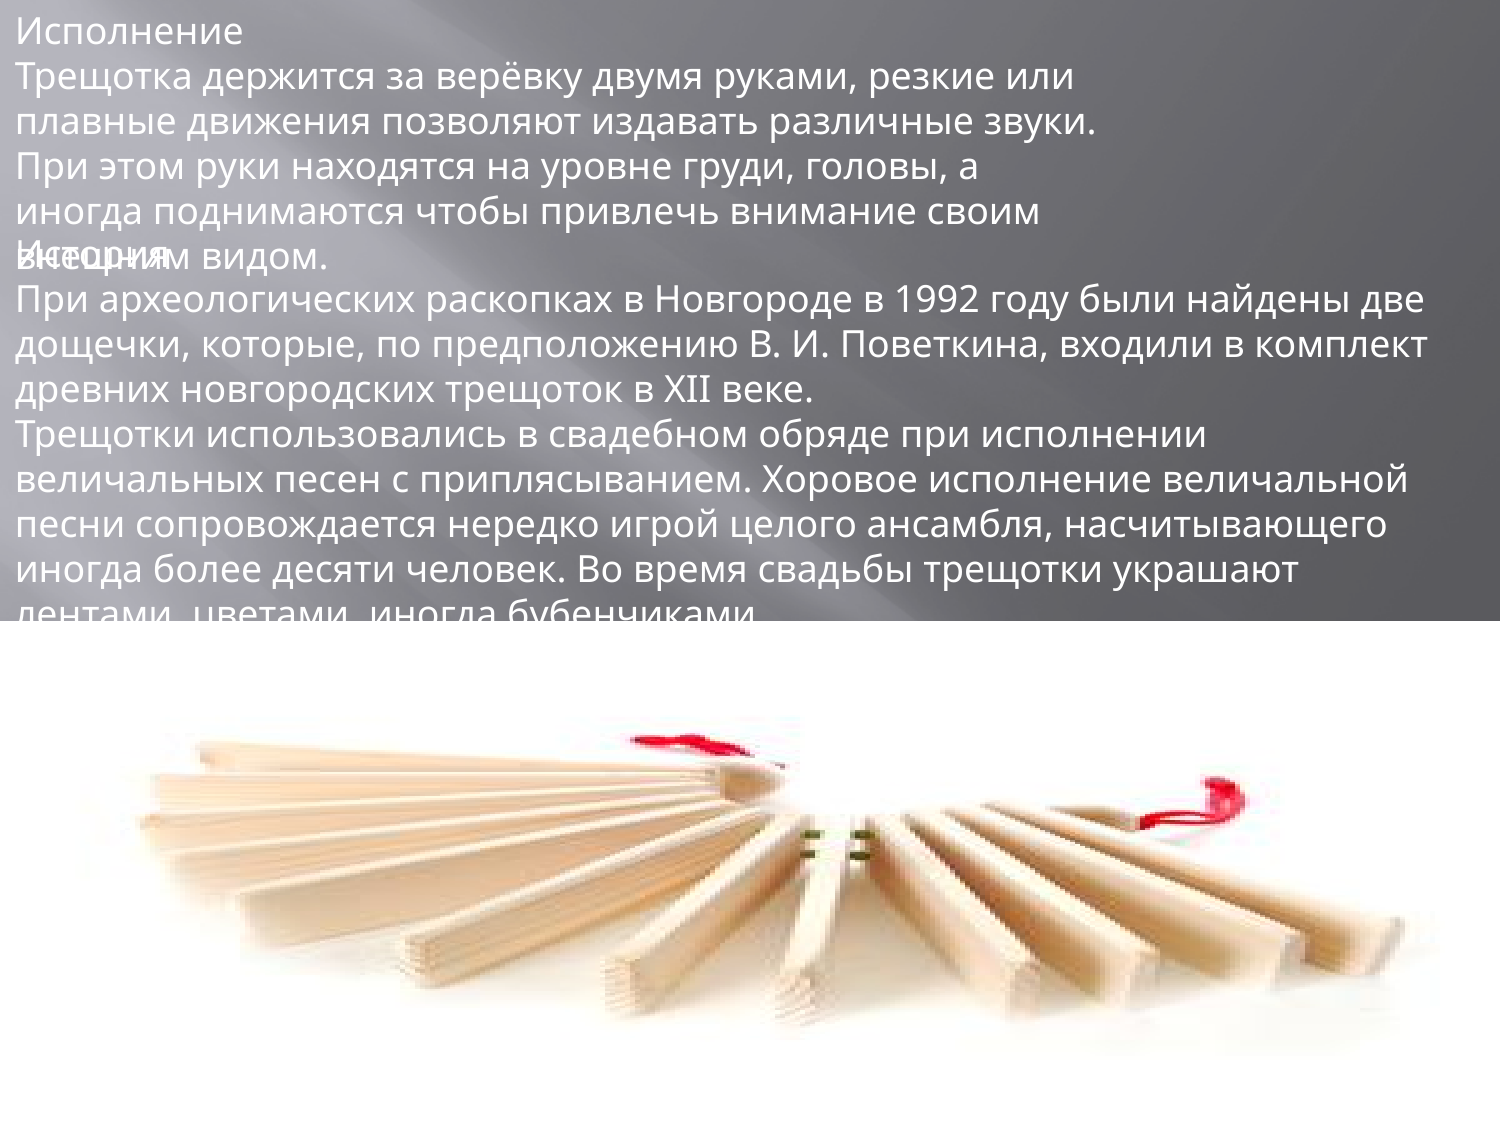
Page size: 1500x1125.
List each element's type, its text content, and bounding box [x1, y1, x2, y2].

picture [0, 620, 1500, 1125]
text_box Исполнение Трещотка держится за верёвку двумя руками, резкие или плавные движения позволяют издавать различные звуки. При этом руки находятся на уровне груди, головы, а иногда поднимаются чтобы привлечь внимание своим внешним видом. [0, 0, 1125, 222]
text_box История При археологических раскопках в Новгороде в 1992 году были найдены две дощечки, которые, по предположению В. И. Поветкина, входили в комплект древних новгородских трещоток в XII веке. Трещотки использовались в свадебном обряде при исполнении величальных песен с приплясыванием. Хоровое исполнение величальной песни сопровождается нередко игрой целого ансамбля, насчитывающего иногда более десяти человек. Во время свадьбы трещотки украшают лентами, цветами, иногда бубенчиками. [0, 222, 1453, 620]
